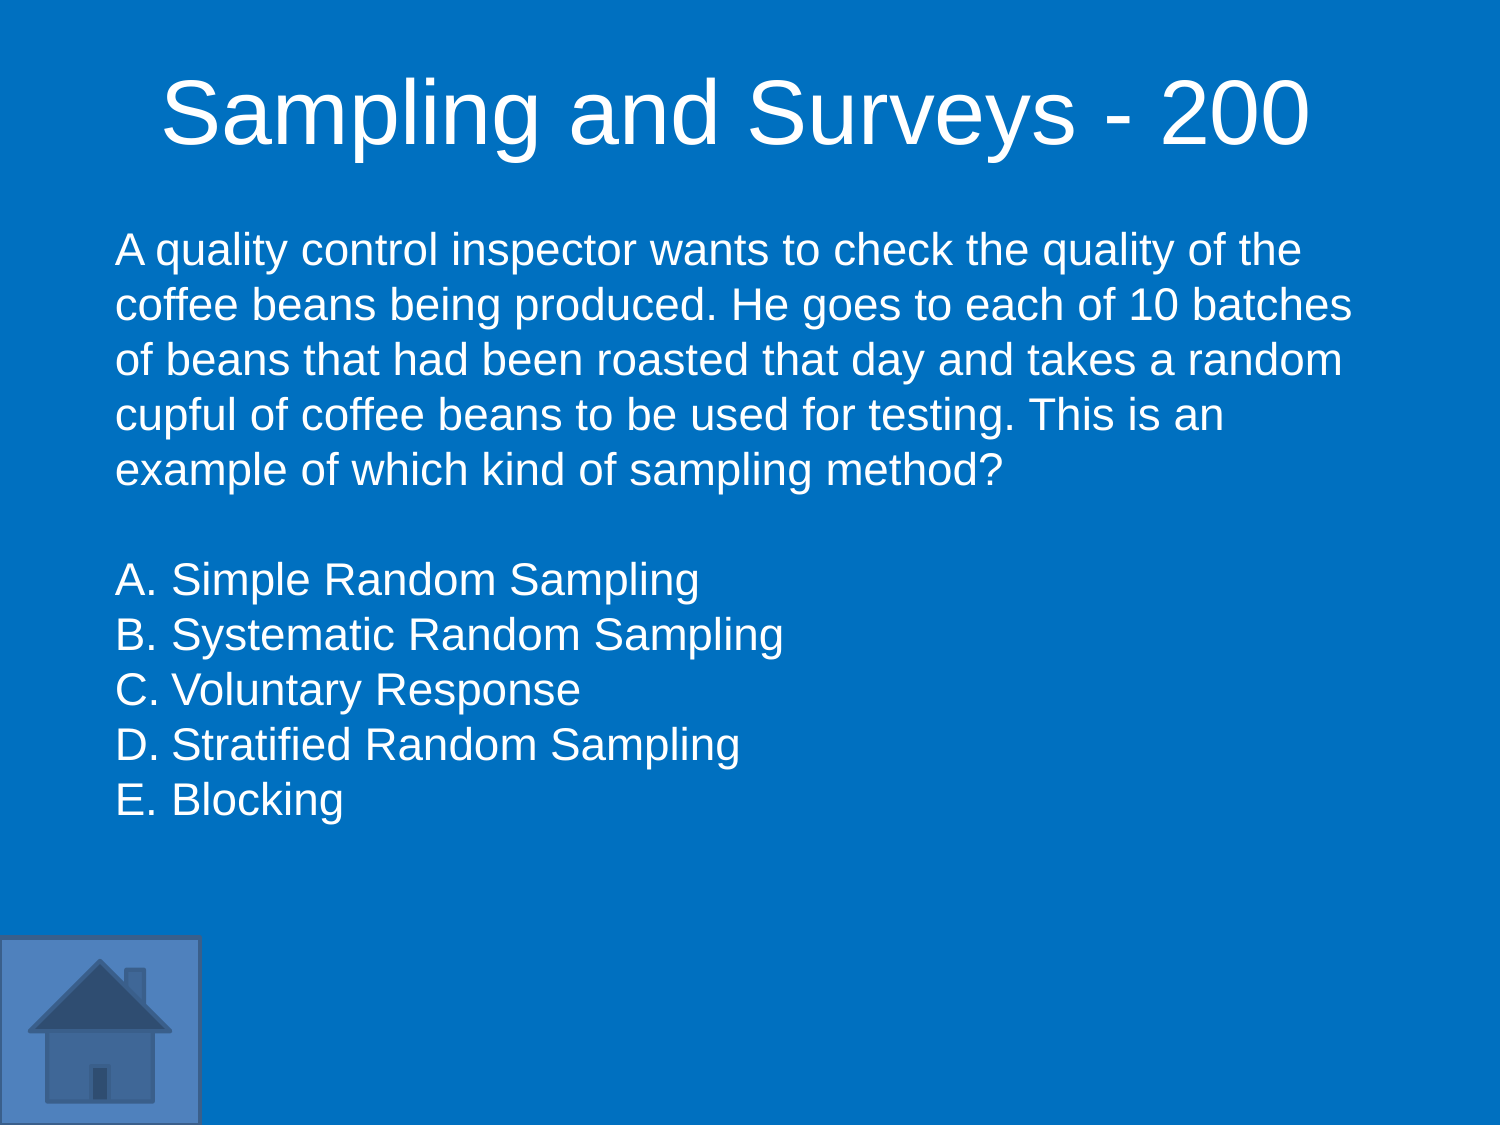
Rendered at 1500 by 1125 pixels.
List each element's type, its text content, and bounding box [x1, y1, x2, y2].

text_box A quality control inspector wants to check the quality of the coffee beans being produced. He goes to each of 10 batches of beans that had been roasted that day and takes a random cupful of coffee beans to be used for testing. This is an example of which kind of sampling method? Simple Random Sampling Systematic Random Sampling Voluntary Response Stratified Random Sampling Blocking [99, 212, 1400, 832]
text_box [0, 935, 202, 1125]
text_box Sampling and Surveys - 200 [74, 45, 1425, 233]
